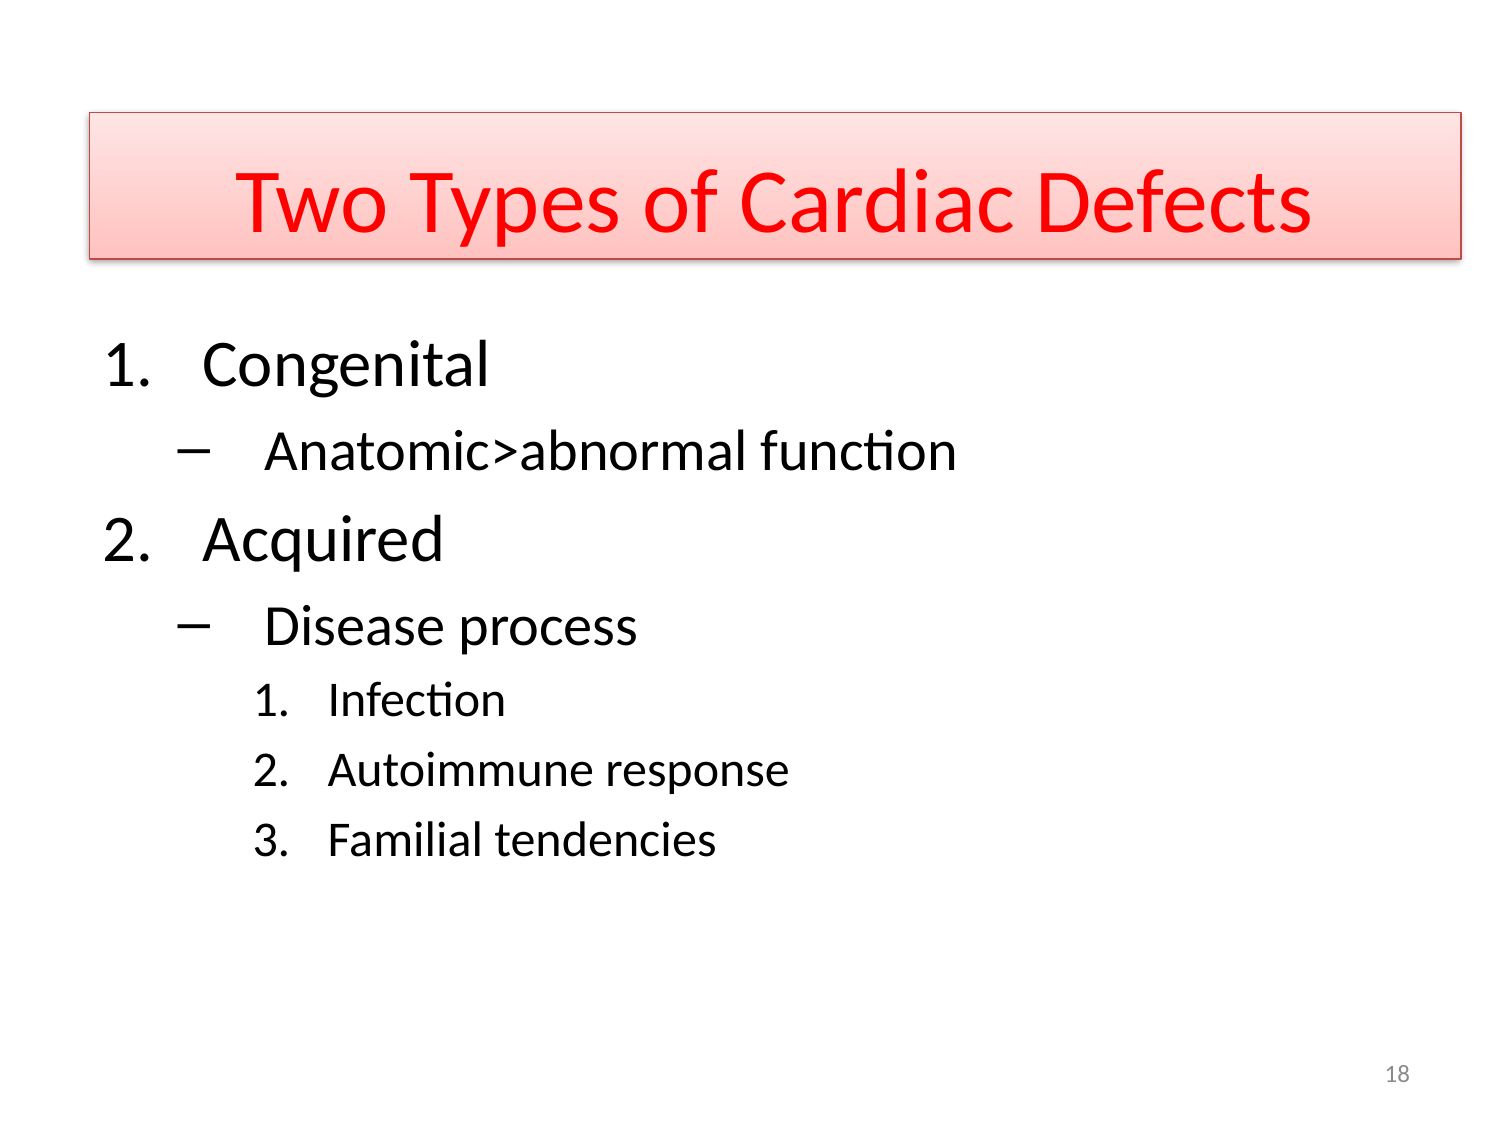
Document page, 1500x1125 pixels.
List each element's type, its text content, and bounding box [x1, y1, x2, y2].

slide_number 18 [1074, 1042, 1425, 1103]
title Two Types of Cardiac Defects [89, 112, 1462, 260]
list Congenital Anatomic>abnormal function Acquired Disease process Infection Autoimmune response Familial tendencies [87, 312, 1450, 988]
